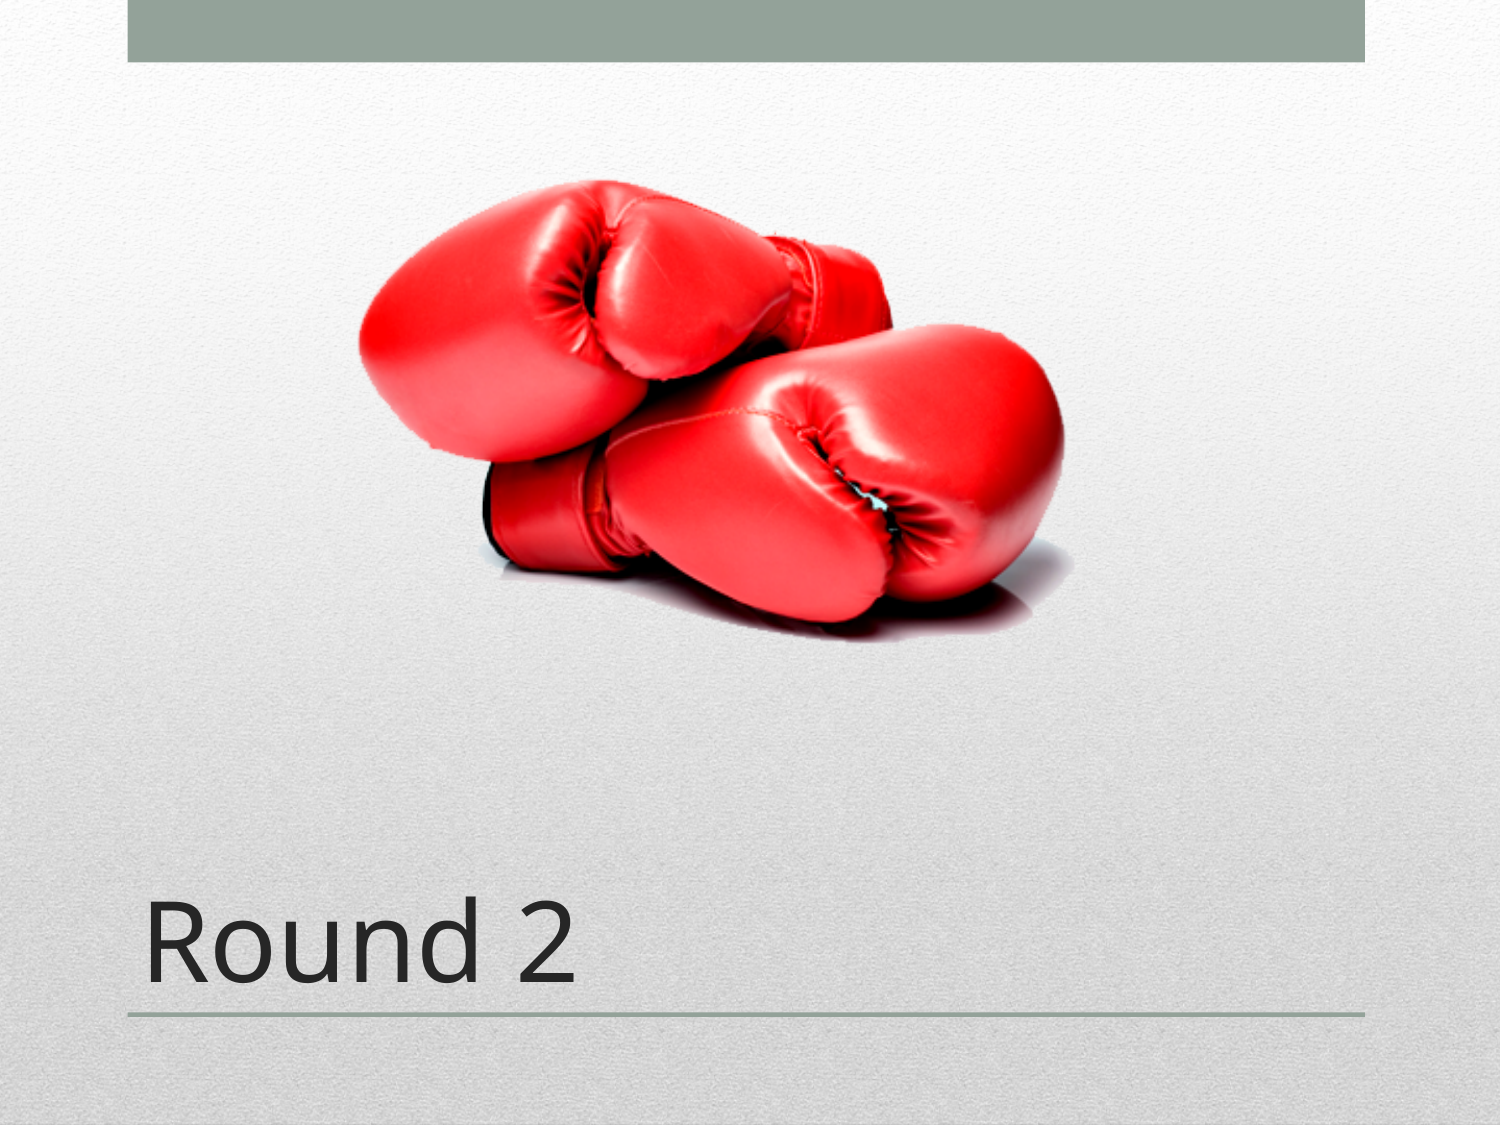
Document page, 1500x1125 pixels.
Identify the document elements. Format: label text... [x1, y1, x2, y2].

title Round 2 [125, 750, 1238, 1013]
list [338, 161, 1149, 701]
